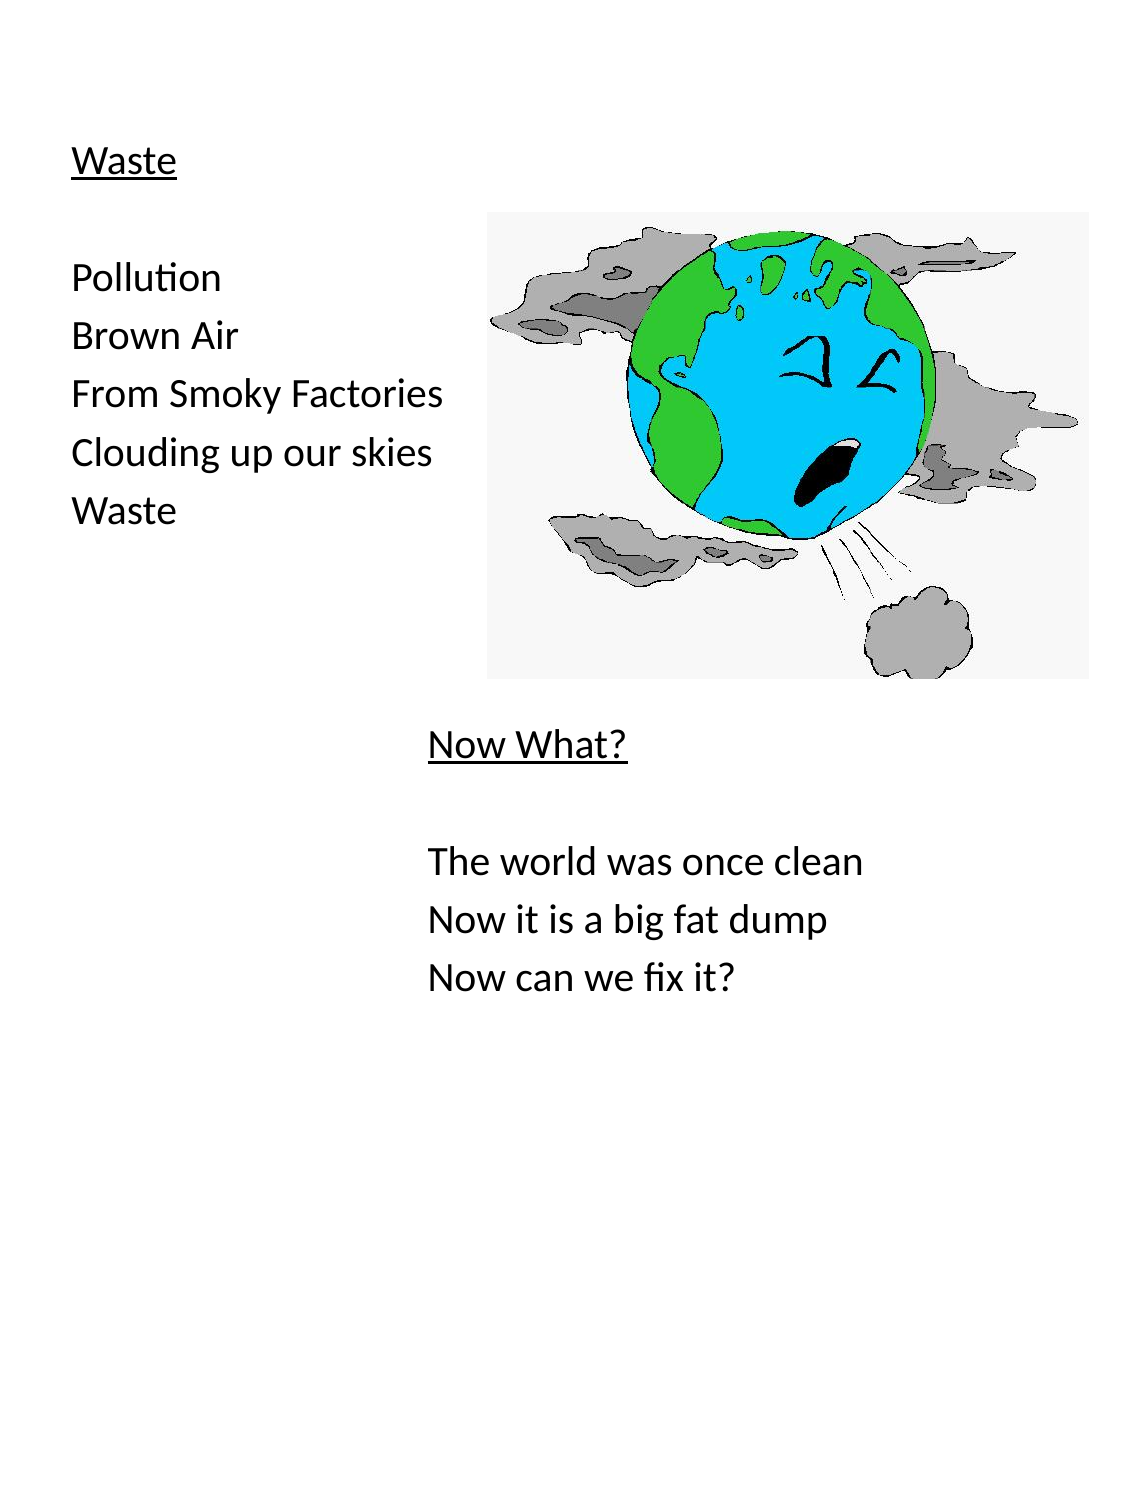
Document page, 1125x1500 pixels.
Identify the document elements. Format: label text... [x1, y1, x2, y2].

list Waste Pollution Brown Air From Smoky Factories Clouding up our skies Waste Now What? The world was once clean Now it is a big fat dump Now can we fix it? [56, 125, 1075, 1340]
picture [487, 212, 1089, 679]
